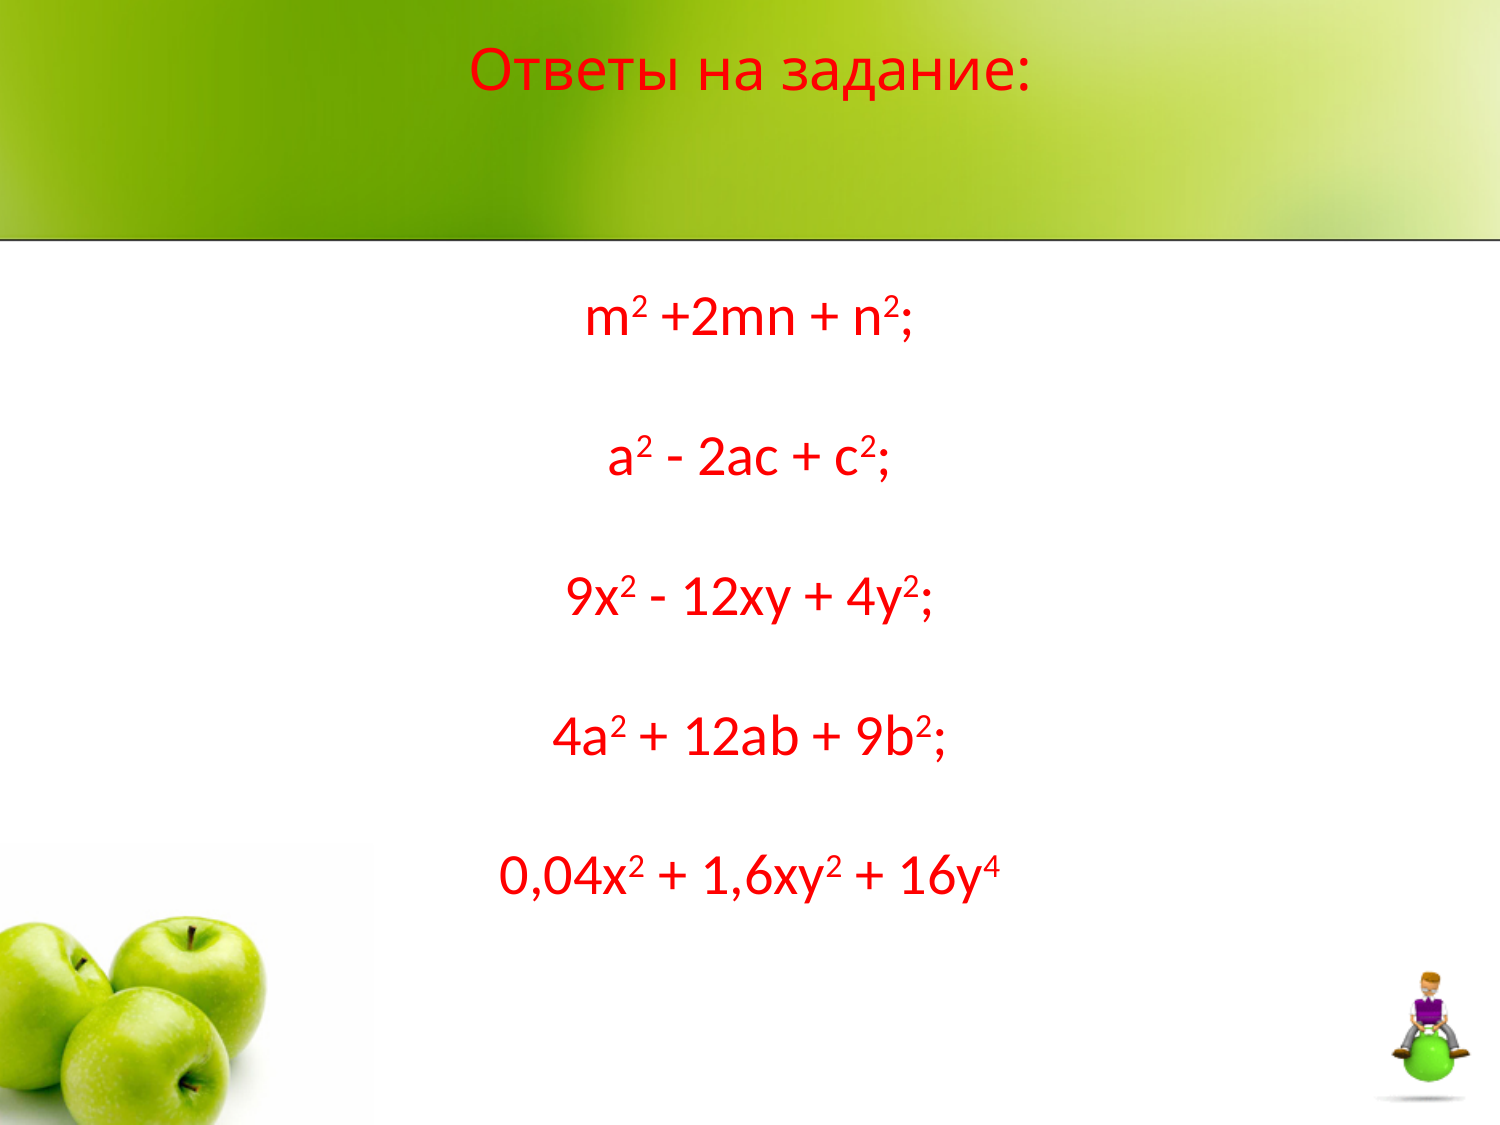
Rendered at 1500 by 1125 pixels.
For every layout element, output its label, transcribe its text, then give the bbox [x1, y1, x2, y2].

text_box m2 +2mn + n2; a2 - 2ac + c2; 9x2 - 12xy + 4y2; 4a2 + 12ab + 9b2; 0,04x2 + 1,6xy2 + 16y4 [35, 269, 1465, 984]
picture [0, 0, 1500, 1125]
text_box Ответы на задание: [62, 24, 1438, 175]
